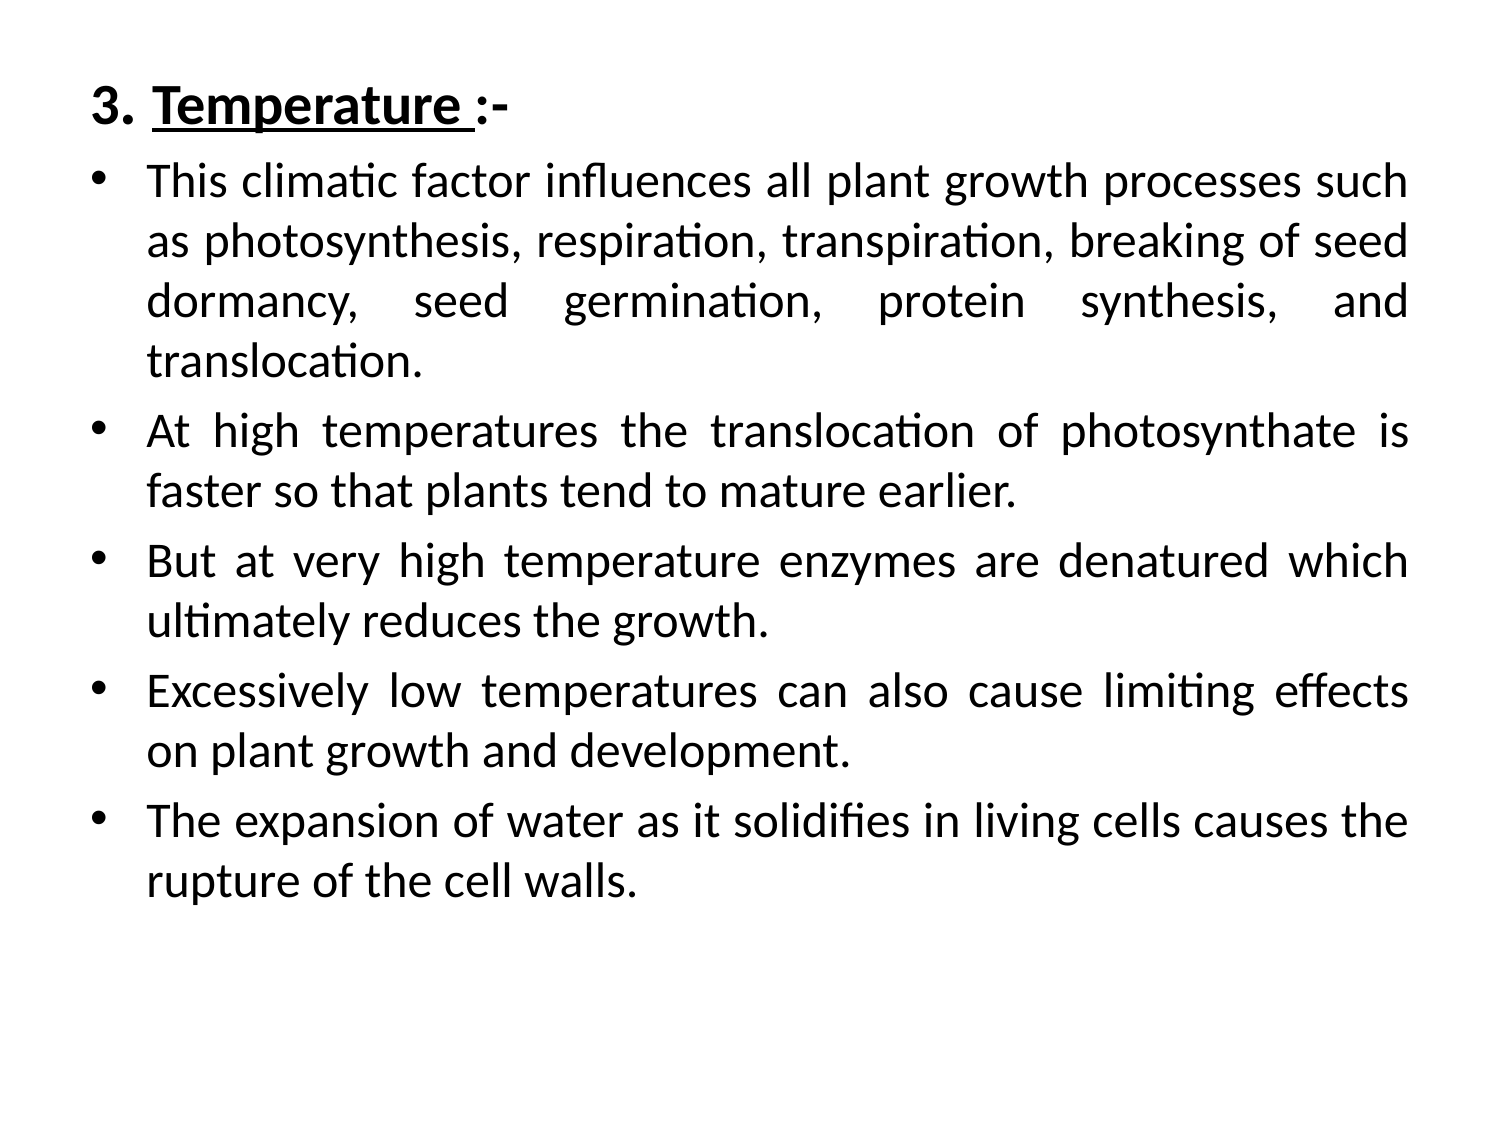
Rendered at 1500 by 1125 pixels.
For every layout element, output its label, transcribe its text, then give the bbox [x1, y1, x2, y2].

list 3. Temperature :- This climatic factor influences all plant growth processes such as photosynthesis, respiration, transpiration, breaking of seed dormancy, seed germination, protein synthesis, and translocation. At high temperatures the translocation of photosynthate is faster so that plants tend to mature earlier. But at very high temperature enzymes are denatured which ultimately reduces the growth. Excessively low temperatures can also cause limiting effects on plant growth and development. The expansion of water as it solidifies in living cells causes the rupture of the cell walls. [75, 50, 1425, 1063]
